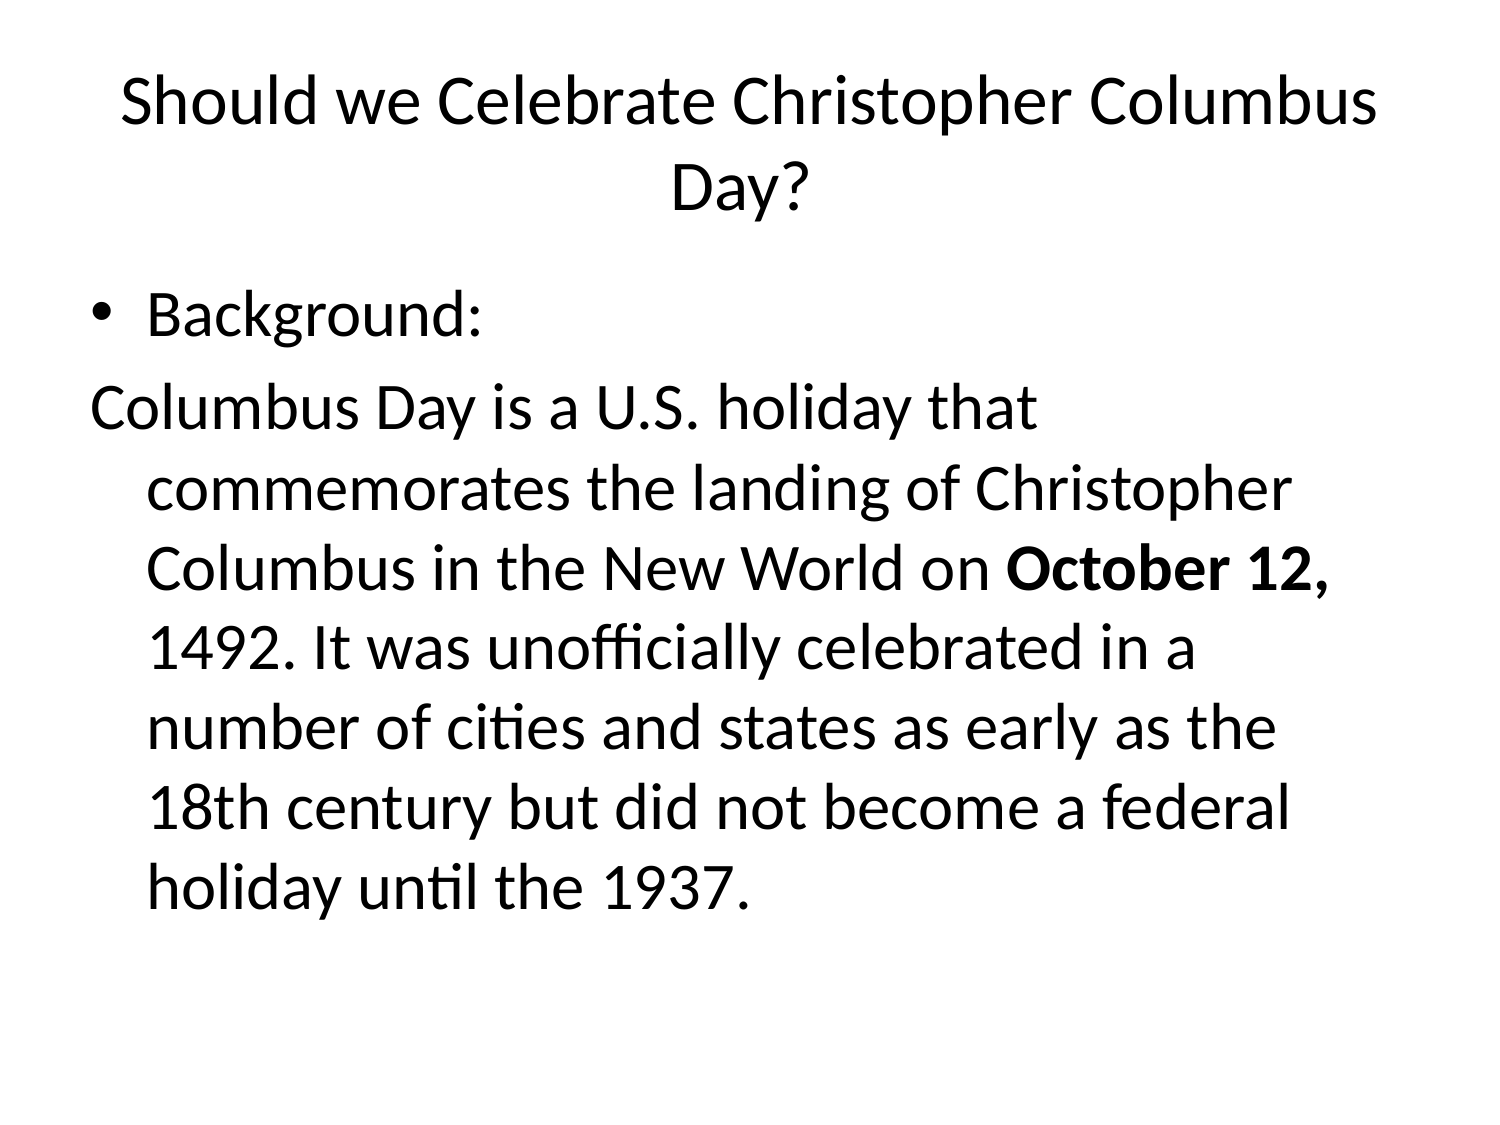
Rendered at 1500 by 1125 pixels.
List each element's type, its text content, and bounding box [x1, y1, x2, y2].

title Should we Celebrate Christopher Columbus Day? [75, 45, 1425, 233]
list Background: Columbus Day is a U.S. holiday that commemorates the landing of Christopher Columbus in the New World on October 12, 1492. It was unofficially celebrated in a number of cities and states as early as the 18th century but did not become a federal holiday until the 1937. [75, 262, 1425, 1005]
